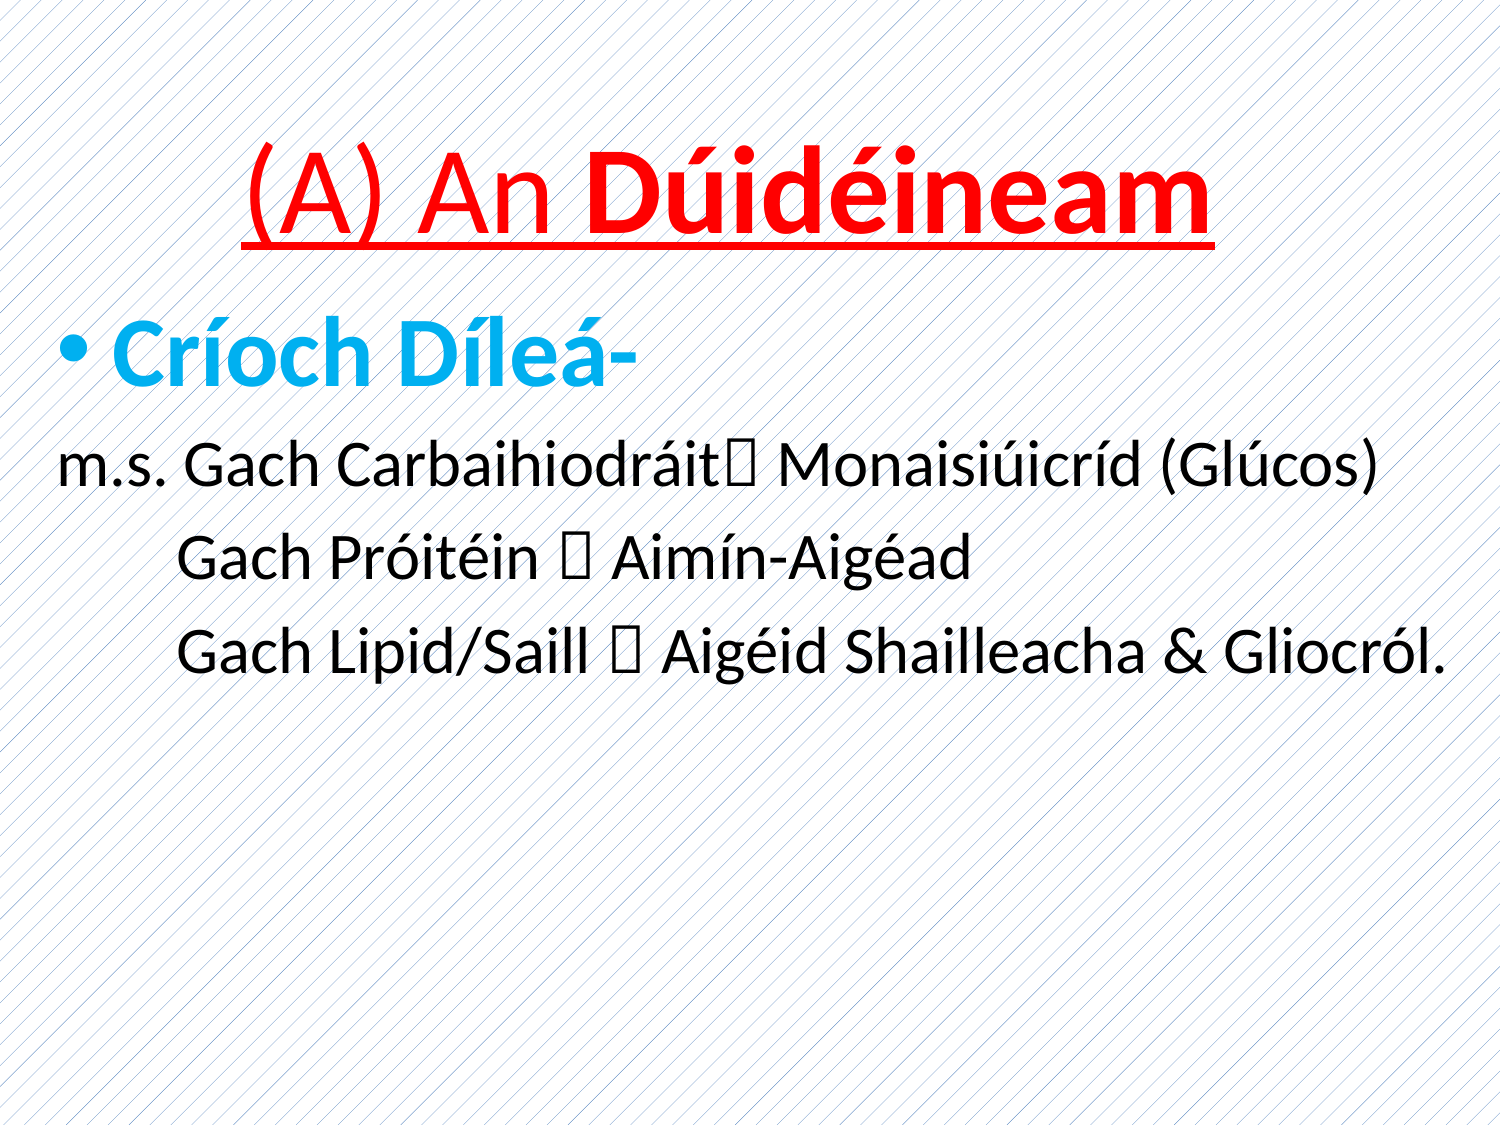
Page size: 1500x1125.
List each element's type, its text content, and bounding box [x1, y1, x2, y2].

title (A) An Dúidéineam [53, 90, 1404, 278]
list Críoch Díleá- m.s. Gach Carbaihiodráit Monaisiúicríd (Glúcos) Gach Próitéin  Aimín-Aigéad Gach Lipid/Saill  Aigéid Shailleacha & Gliocról. [41, 278, 1500, 1057]
